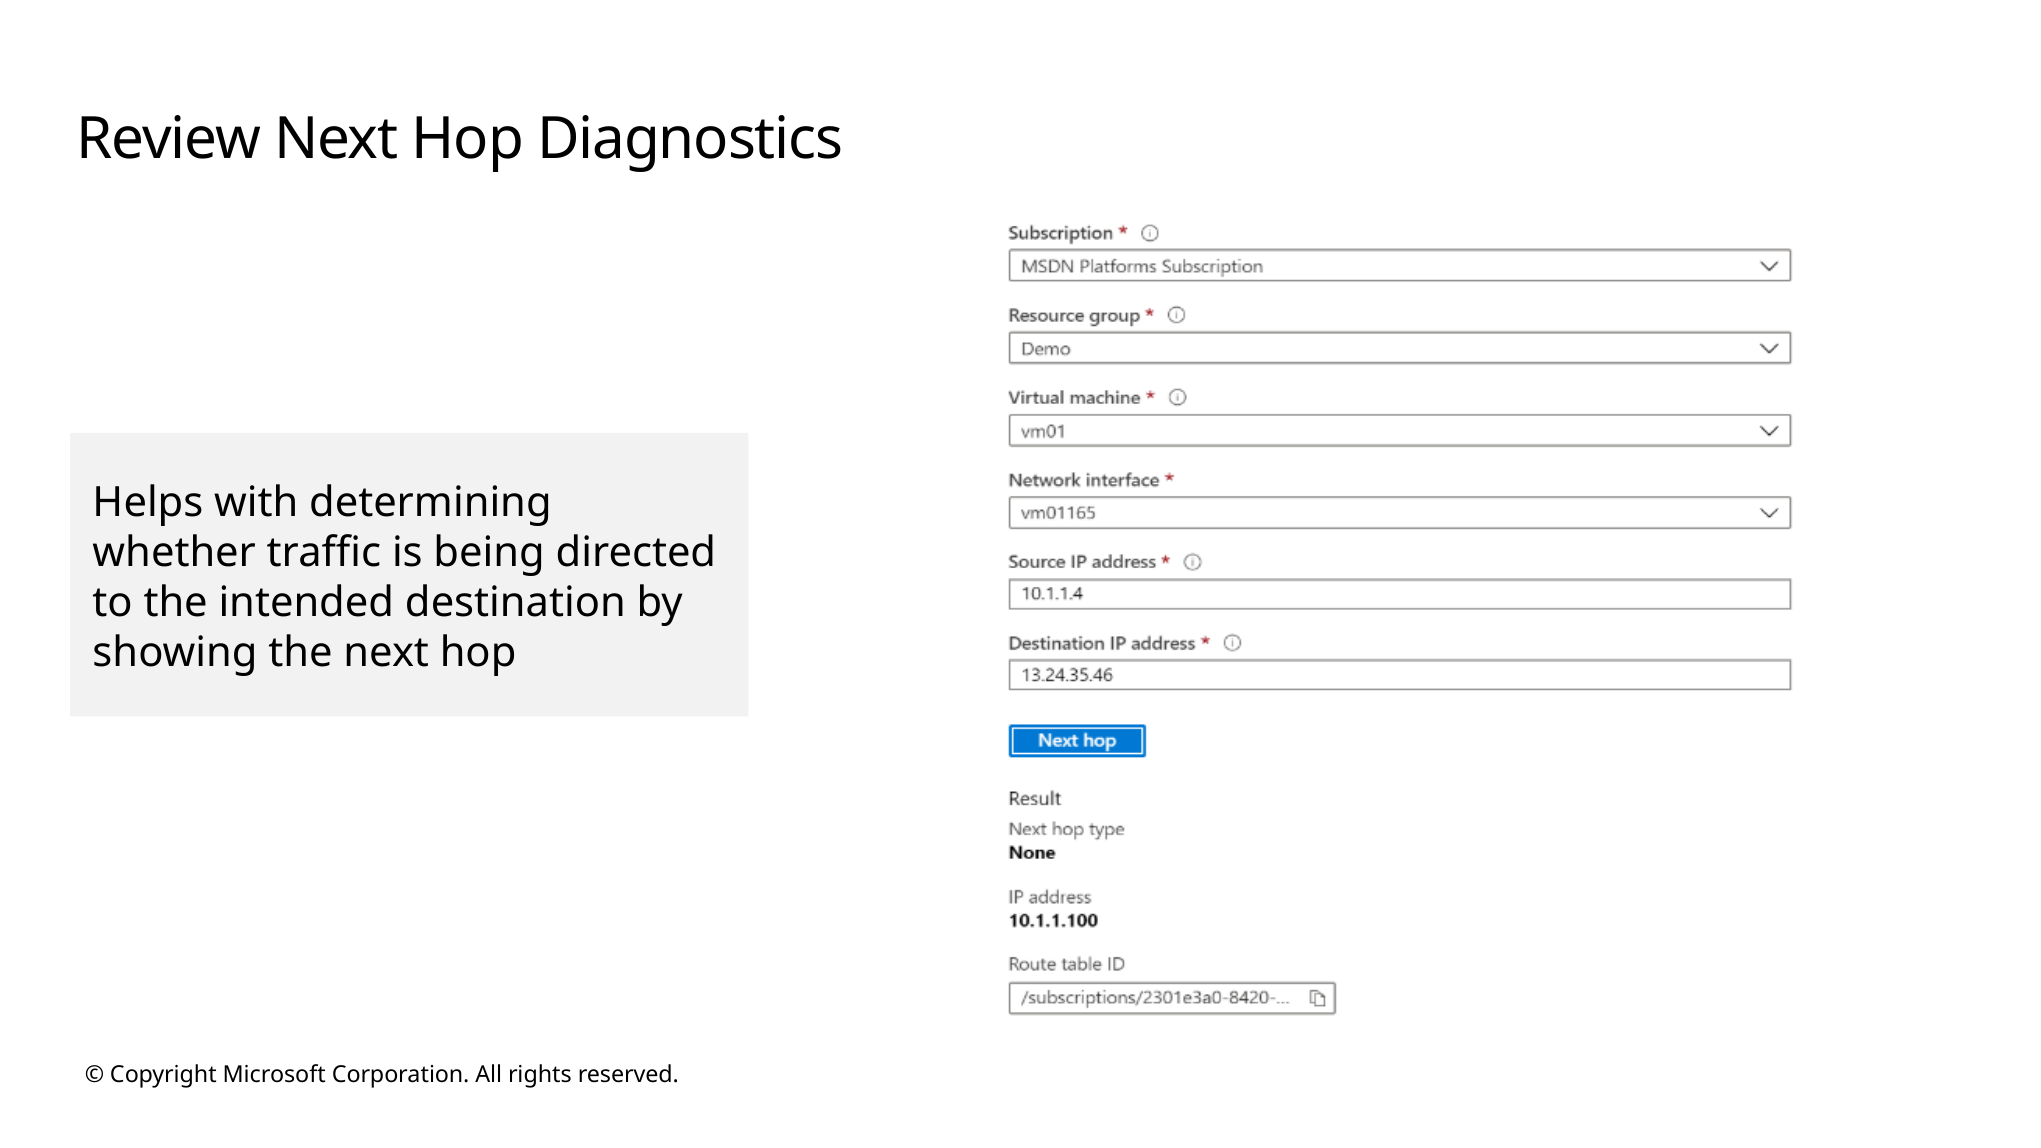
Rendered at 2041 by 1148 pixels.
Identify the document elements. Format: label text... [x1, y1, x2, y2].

title Review Next Hop Diagnostics [76, 93, 1968, 230]
picture [992, 213, 1808, 1033]
text_box Helps with determining whether traffic is being directed to the intended destination by showing the next hop [69, 432, 749, 717]
